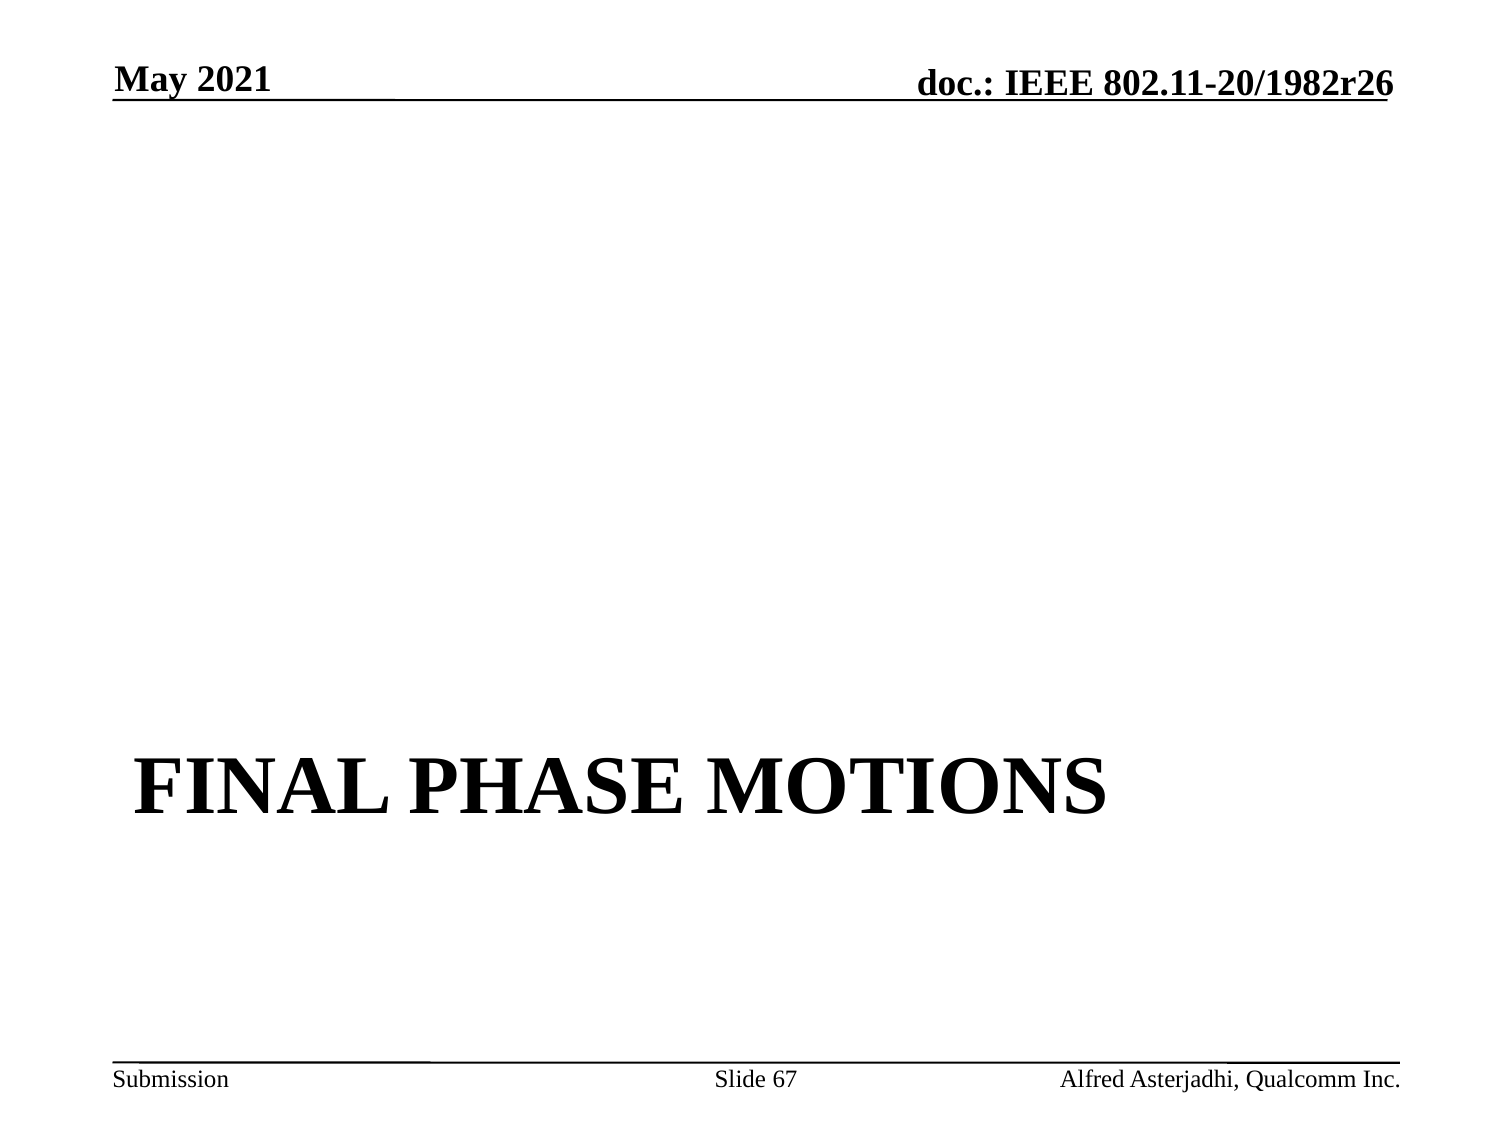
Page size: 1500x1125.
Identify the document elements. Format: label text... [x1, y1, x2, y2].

footer Alfred Asterjadhi, Qualcomm Inc. [878, 1061, 1402, 1093]
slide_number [114, 54, 423, 100]
slide_number Slide 67 [712, 1061, 800, 1123]
title Final Phase motions [118, 722, 1394, 947]
